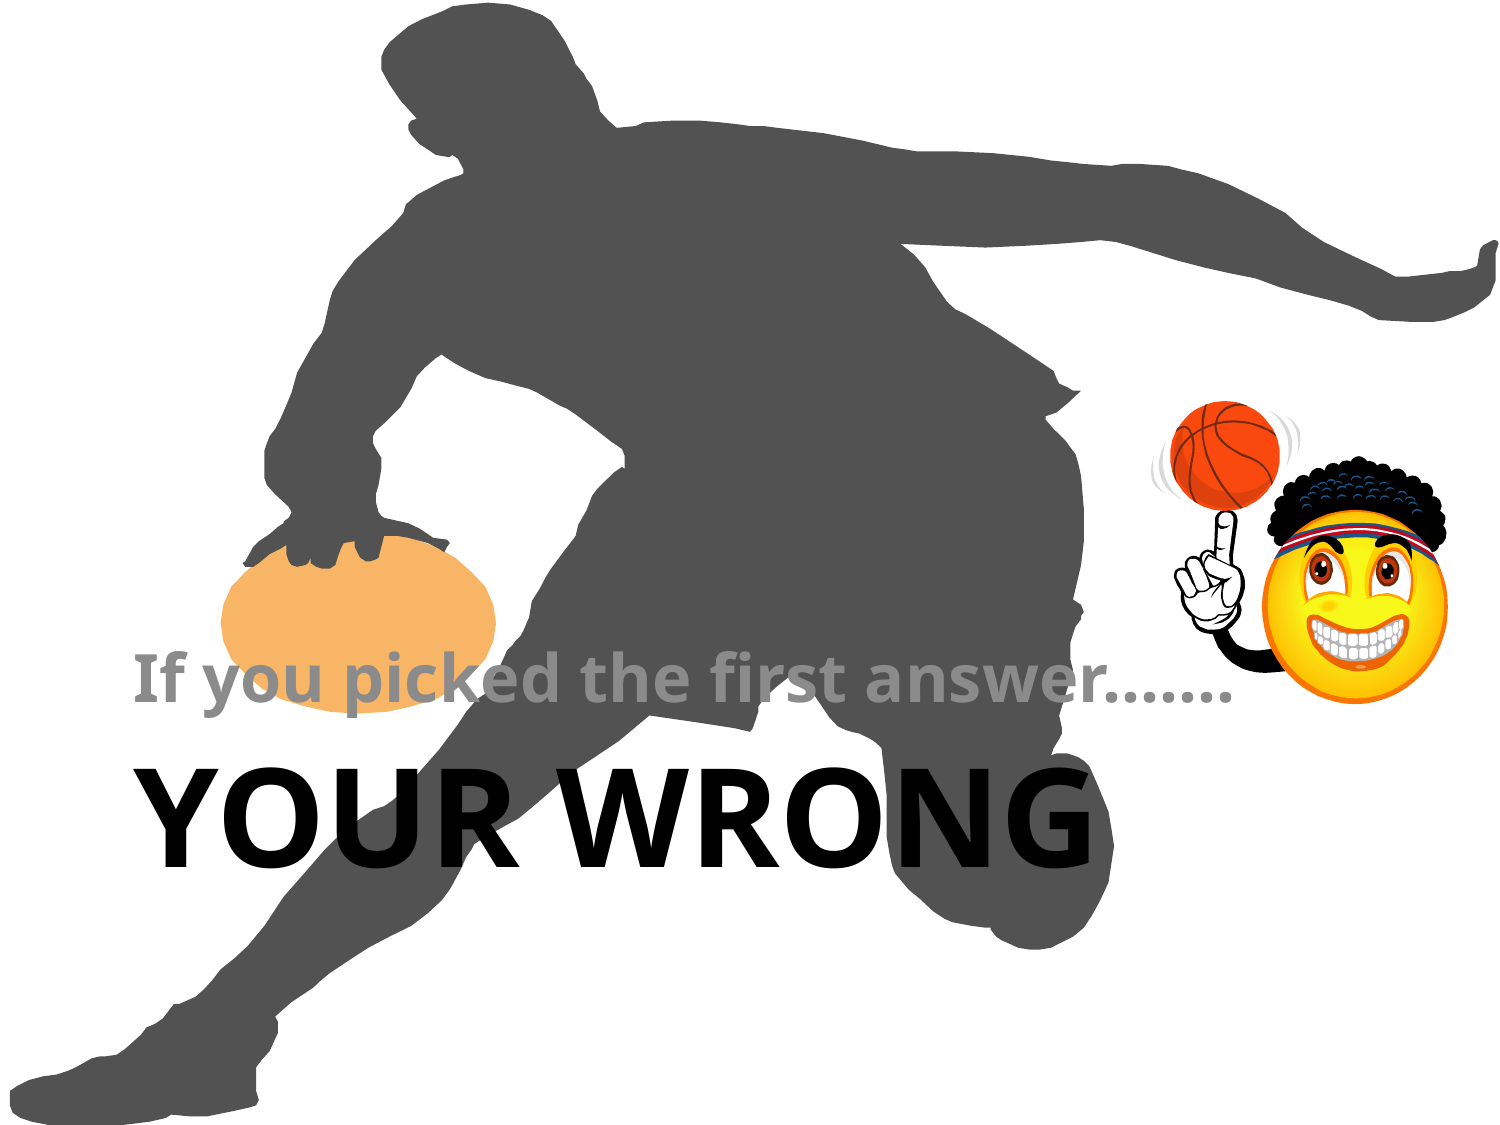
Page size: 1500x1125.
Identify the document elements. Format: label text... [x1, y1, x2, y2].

picture [1149, 399, 1450, 706]
title Your wrong [118, 723, 1394, 947]
list If you picked the first answer……. [118, 476, 1394, 723]
